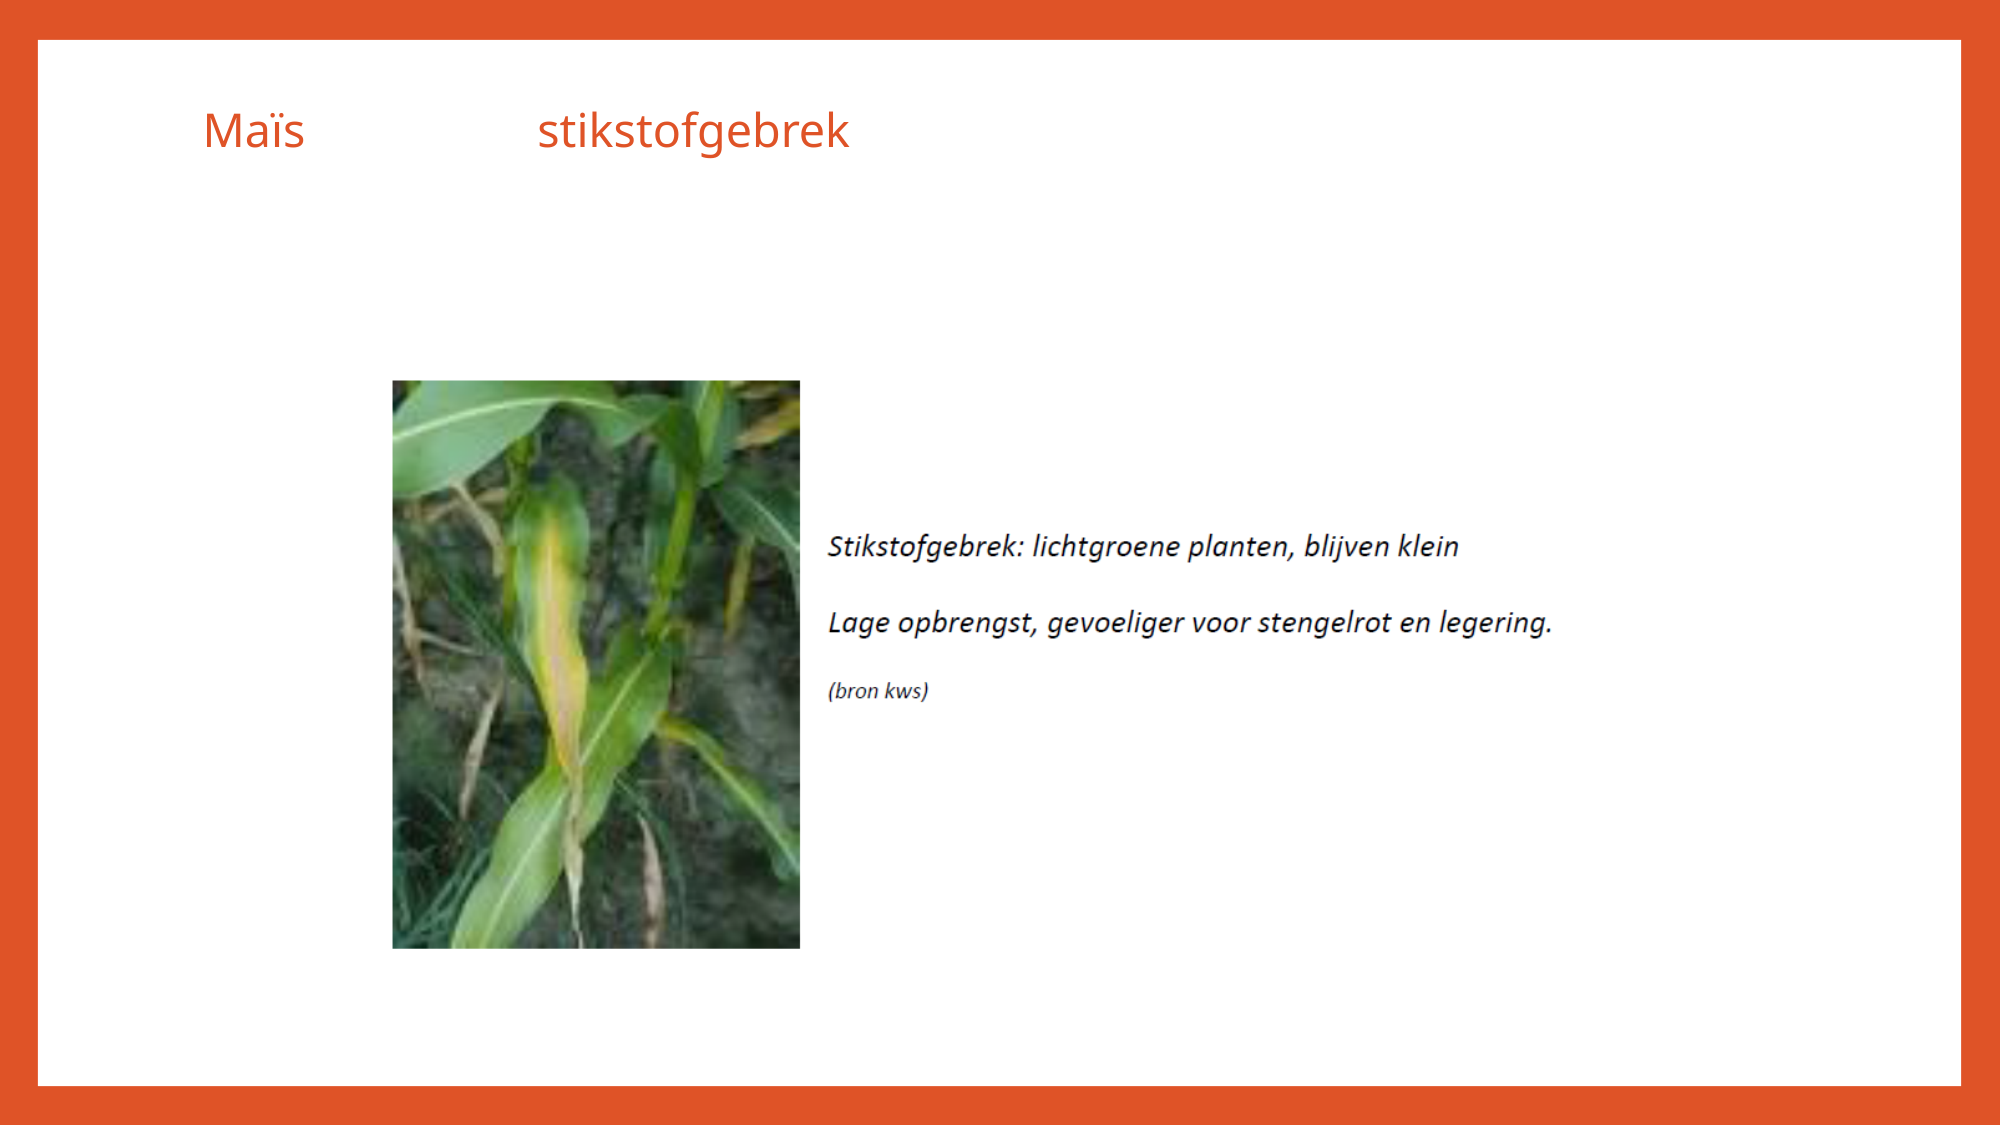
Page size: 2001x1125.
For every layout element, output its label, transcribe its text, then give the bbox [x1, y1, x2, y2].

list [369, 337, 1626, 1001]
title Maïs stikstofgebrek [187, 99, 1808, 166]
